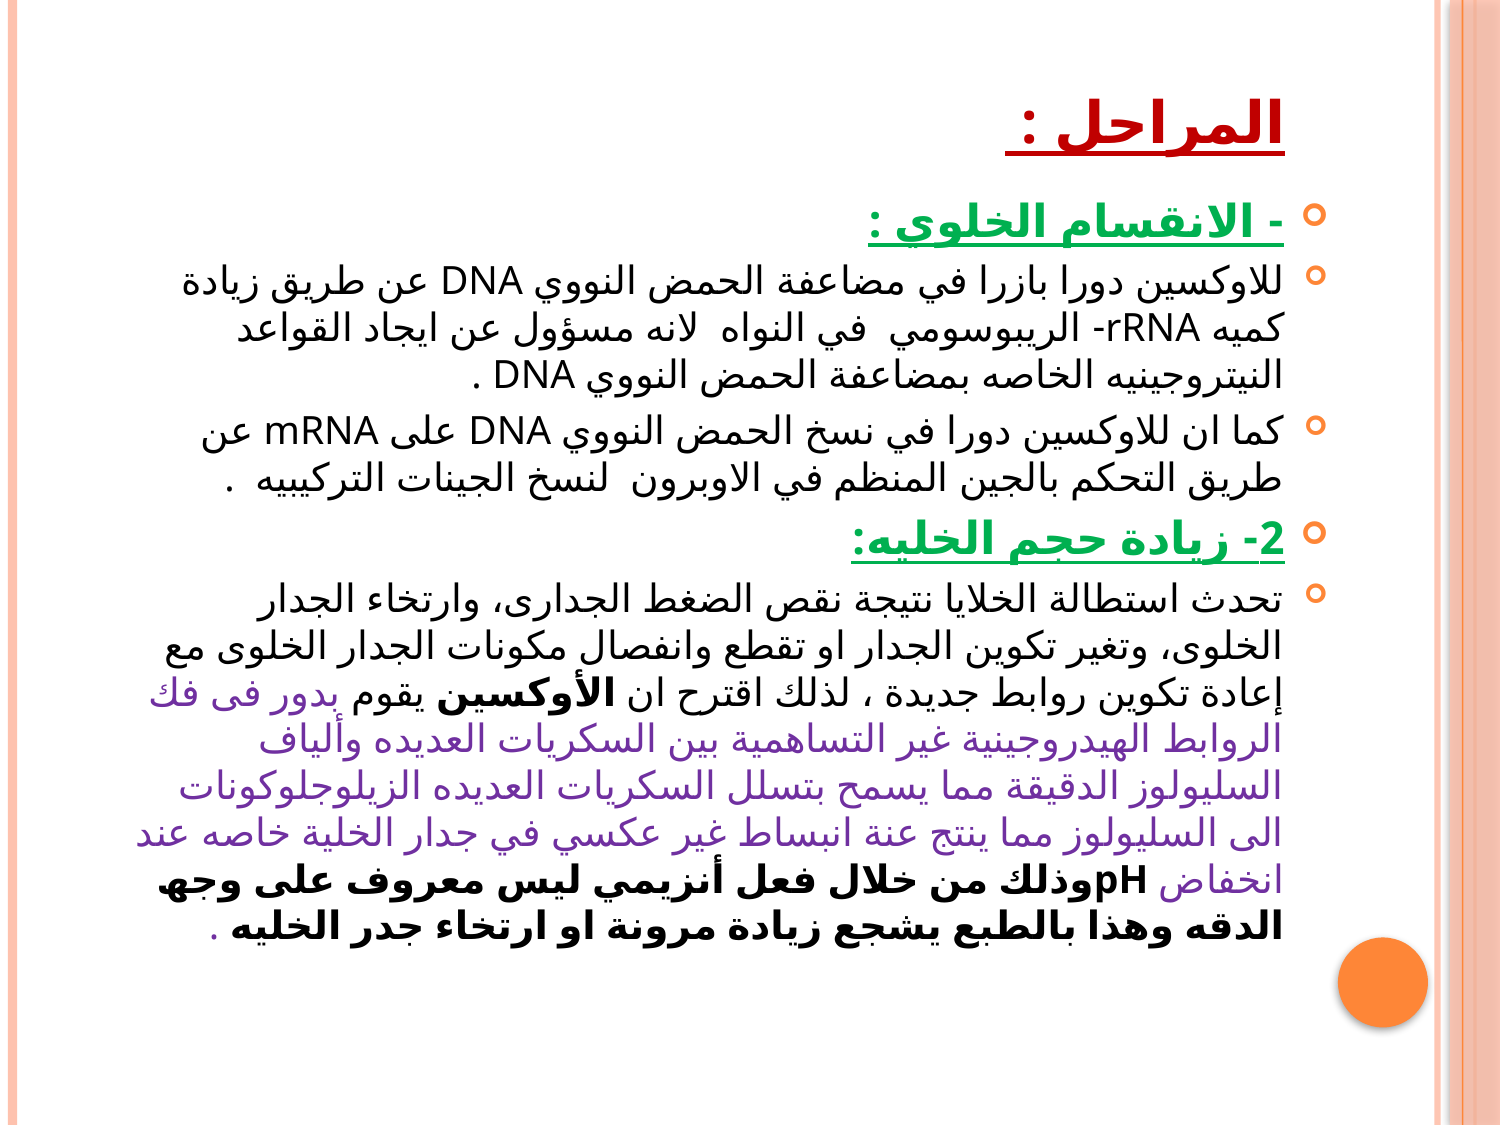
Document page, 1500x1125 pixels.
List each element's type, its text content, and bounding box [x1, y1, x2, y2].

list - الانقسام الخلوي : للاوكسين دورا بازرا في مضاعفة الحمض النووي DNA عن طريق زيادة كميه rRNA- الريبوسومي في النواه لانه مسؤول عن ايجاد القواعد النيتروجينيه الخاصه بمضاعفة الحمض النووي DNA . كما ان للاوكسين دورا في نسخ الحمض النووي DNA على mRNA عن طريق التحكم بالجين المنظم في الاوبرون لنسخ الجينات التركيبيه . 2- زيادة حجم الخليه: تحدث استطالة الخلایا نتیجة نقص الضغط الجدارى، وارتخاء الجدار الخلوى، وتغیر تكوین الجدار او تقطع وانفصال مكونات الجدار الخلوى مع إعادة تكوین روابط جدیدة ، لذلك اقترح ان الأوكسین یقوم بدور فى فك الروابط الھیدروجینیة غیر التساھمية بین السكريات العديده وألیاف السليولوز الدقیقة مما یسمح بتسلل السكريات العديده الزيلوجلوكونات الى السليولوز مما ینتج عنة انبساط غیر عكسي في جدار الخلية خاصه عند انخفاض pHوذلك من خلال فعل أنزیمي لیس معروف على وجھ الدقه وھذا بالطبع یشجع زیادة مرونة او ارتخاء جدر الخليه . [112, 184, 1338, 984]
title المراحل : [75, 45, 1300, 233]
